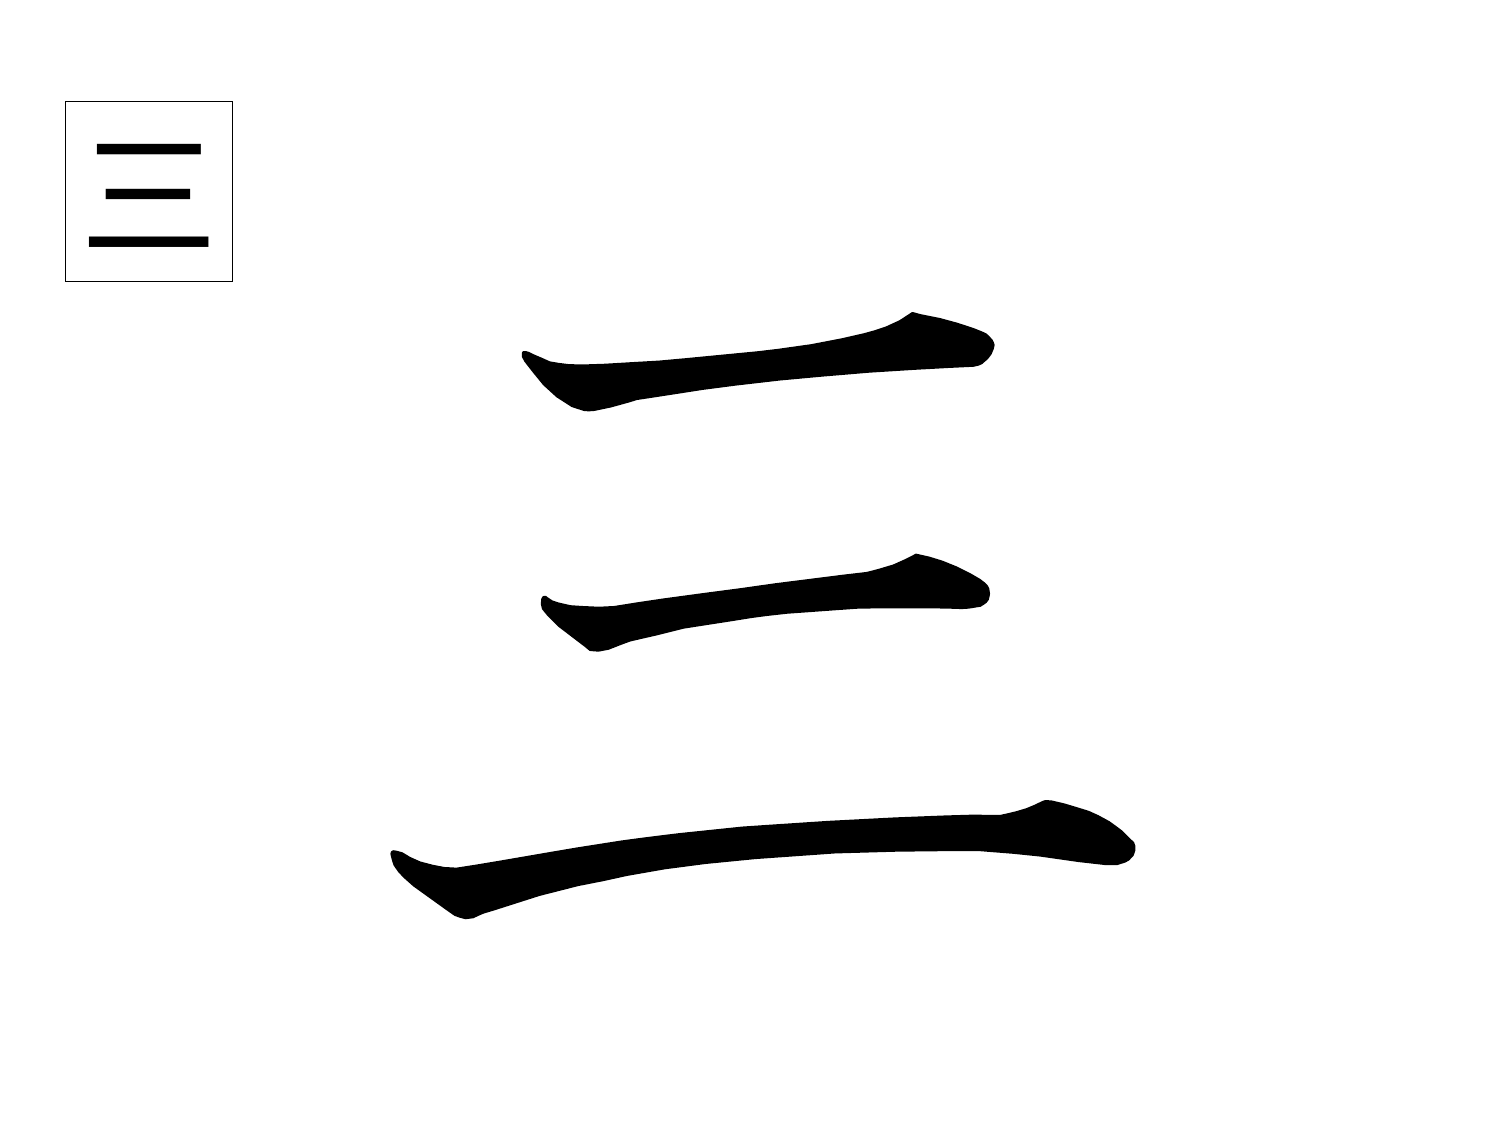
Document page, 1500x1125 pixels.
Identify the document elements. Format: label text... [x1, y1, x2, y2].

text_box [519, 310, 997, 414]
text_box 三 [65, 101, 233, 282]
text_box [388, 797, 1138, 922]
text_box [538, 551, 993, 654]
